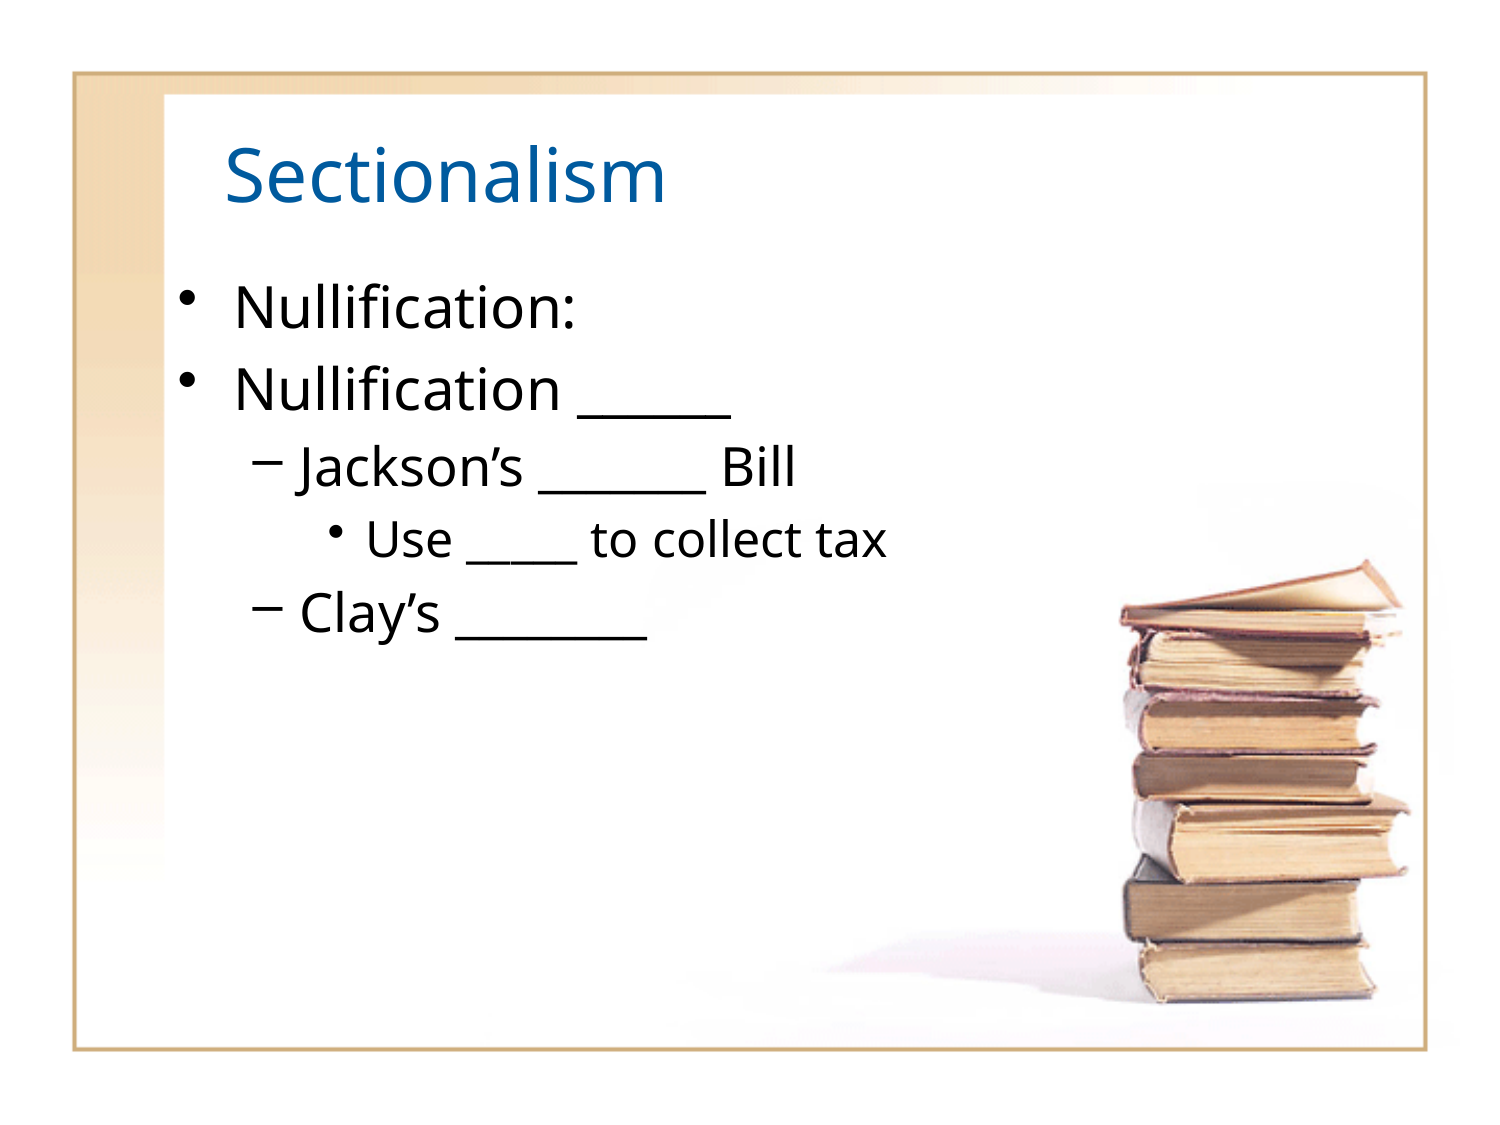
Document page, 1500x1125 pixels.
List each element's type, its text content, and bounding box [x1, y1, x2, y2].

list Nullification: Nullification ______ Jackson’s _______ Bill Use _____ to collect tax Clay’s ________ [162, 262, 1073, 1006]
title Sectionalism [209, 112, 1373, 233]
picture [0, 0, 1500, 1125]
